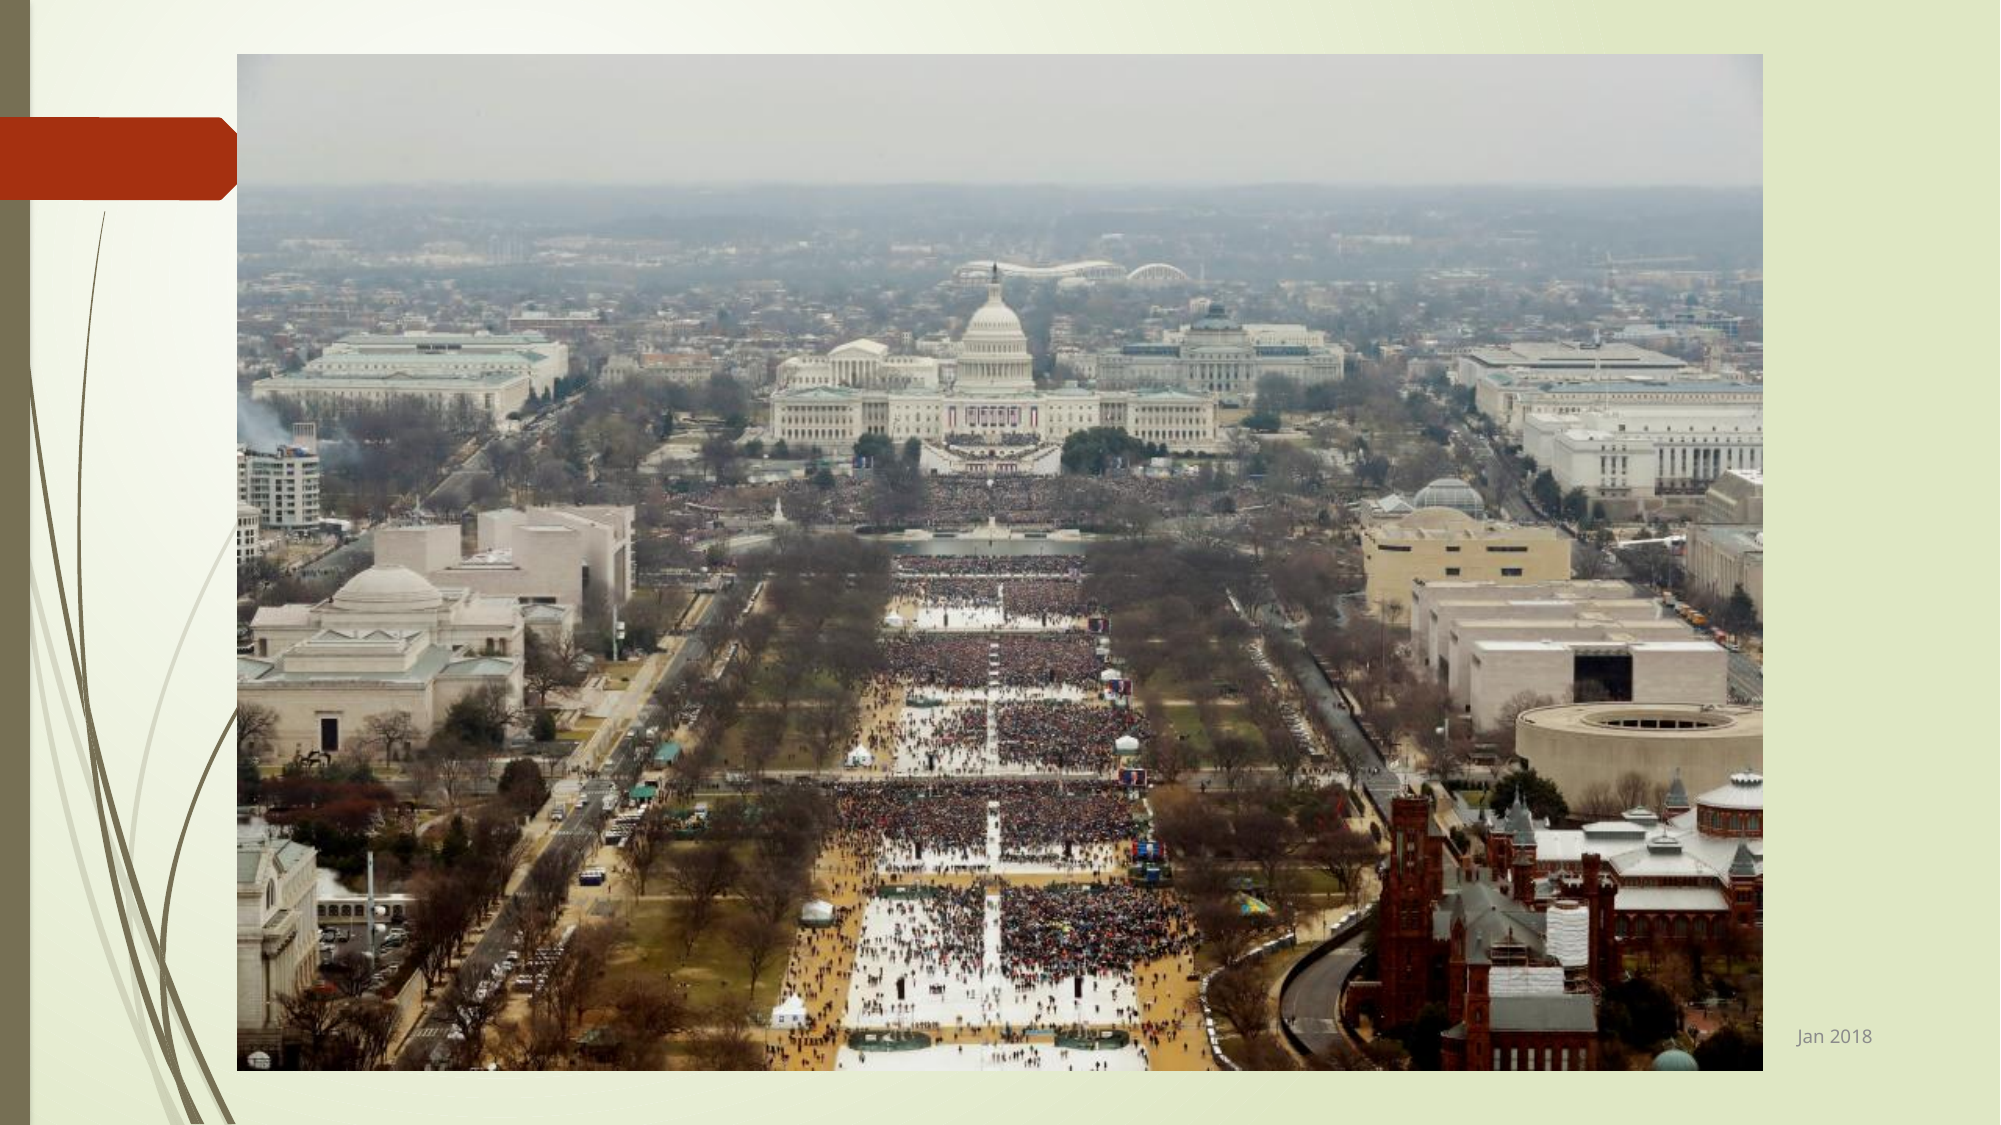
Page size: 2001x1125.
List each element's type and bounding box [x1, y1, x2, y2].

slide_number [1768, 1005, 1888, 1067]
picture [237, 54, 1763, 1071]
